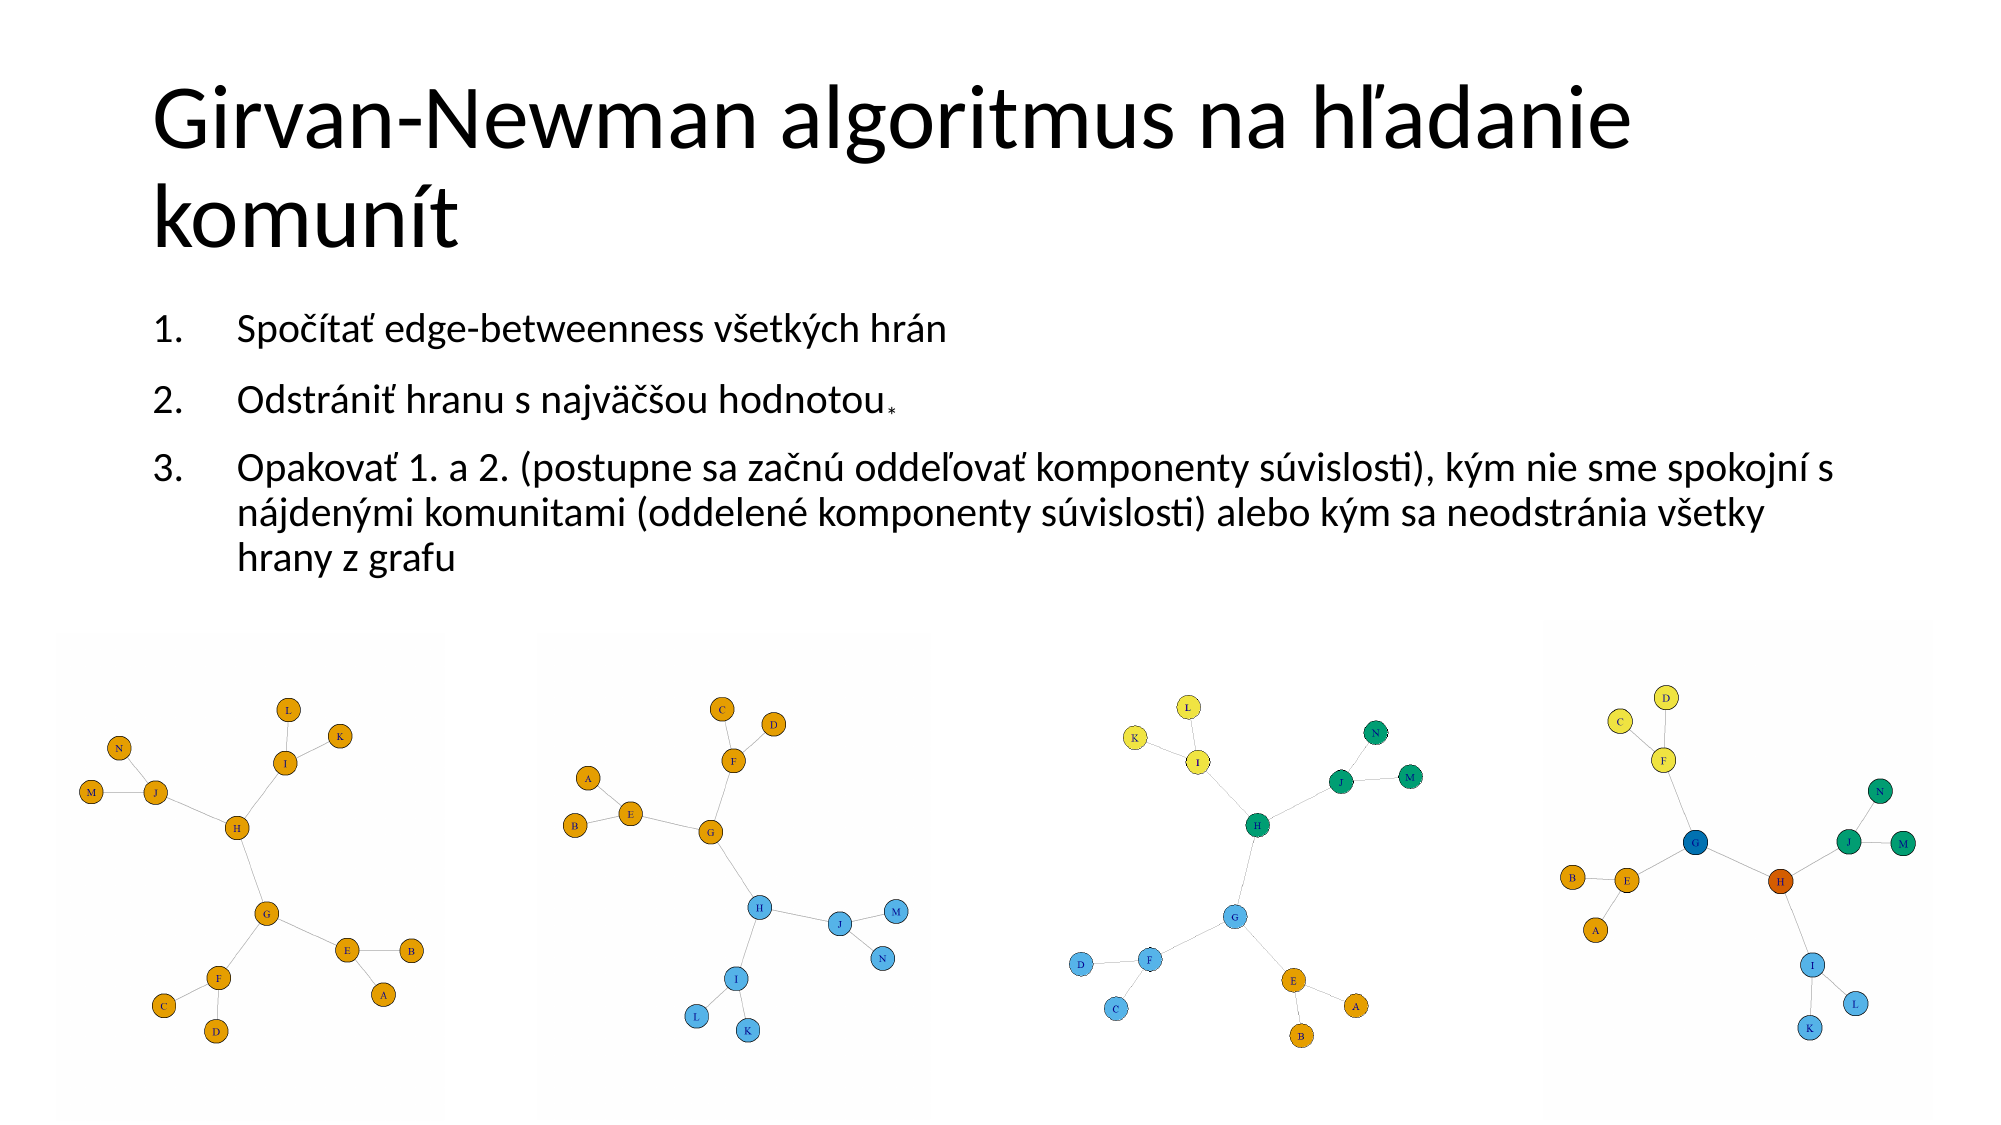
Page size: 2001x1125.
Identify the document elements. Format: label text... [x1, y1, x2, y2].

picture [1053, 628, 1443, 1125]
picture [55, 633, 446, 1121]
picture [1543, 619, 1933, 1120]
title Girvan-Newman algoritmus na hľadanie komunít [137, 59, 1863, 278]
list Spočítať edge-betweenness všetkých hrán Odstrániť hranu s najväčšou hodnotou* Opakovať 1. a 2. (postupne sa začnú oddeľovať komponenty súvislosti), kým nie sme spokojní s nájdenými komunitami (oddelené komponenty súvislosti) alebo kým sa neodstránia všetky hrany z grafu [137, 299, 1863, 1014]
picture [536, 632, 931, 1121]
